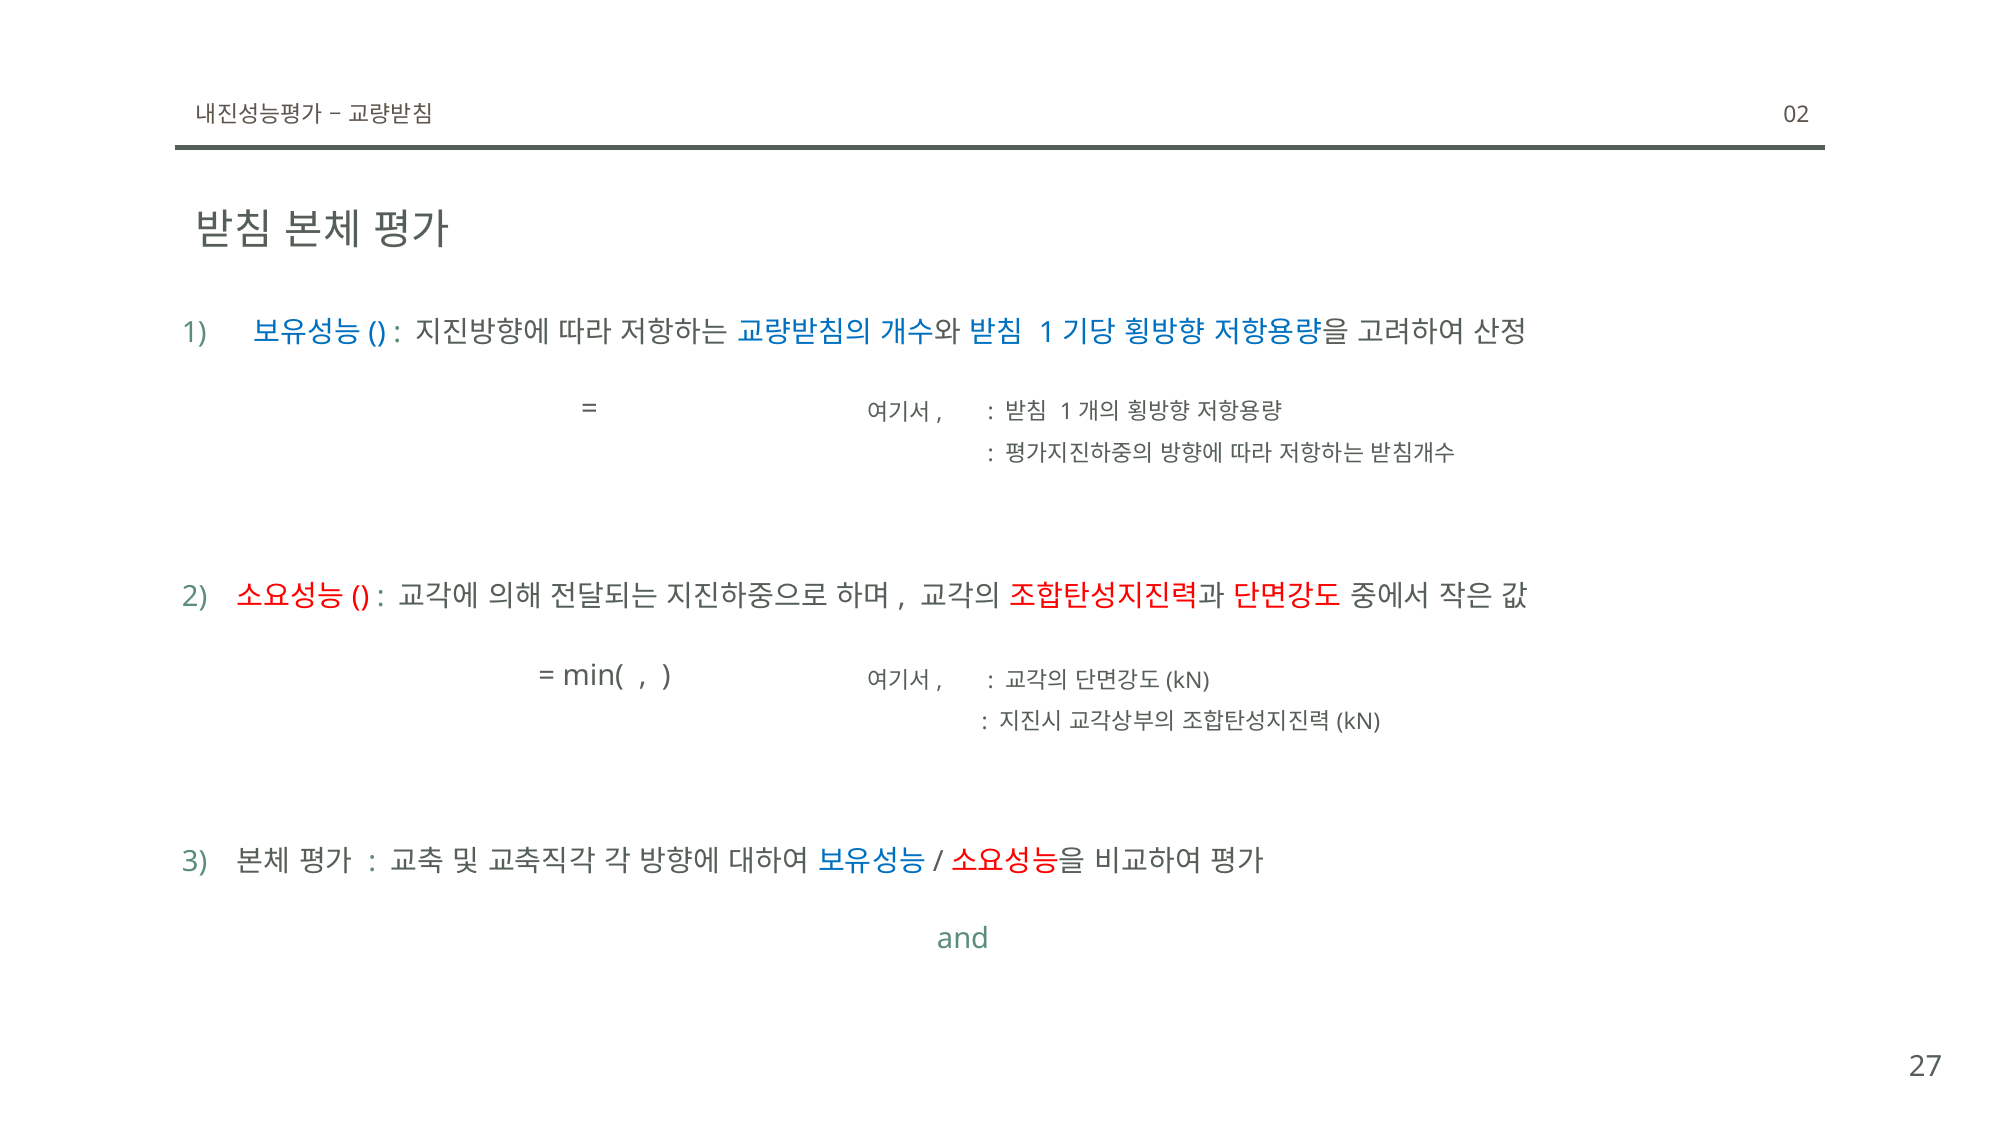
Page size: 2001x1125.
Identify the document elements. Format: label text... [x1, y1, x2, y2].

text_box 3) 본체 평가 : 교축 및 교축직각 각 방향에 대하여 보유성능/소요성능을 비교하여 평가 [167, 817, 1825, 886]
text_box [167, 91, 1825, 135]
text_box 27 [1894, 1039, 1958, 1090]
text_box 여기서, [839, 644, 977, 701]
text_box 여기서, [839, 375, 977, 432]
text_box 받침 본체 평가 [181, 195, 466, 260]
